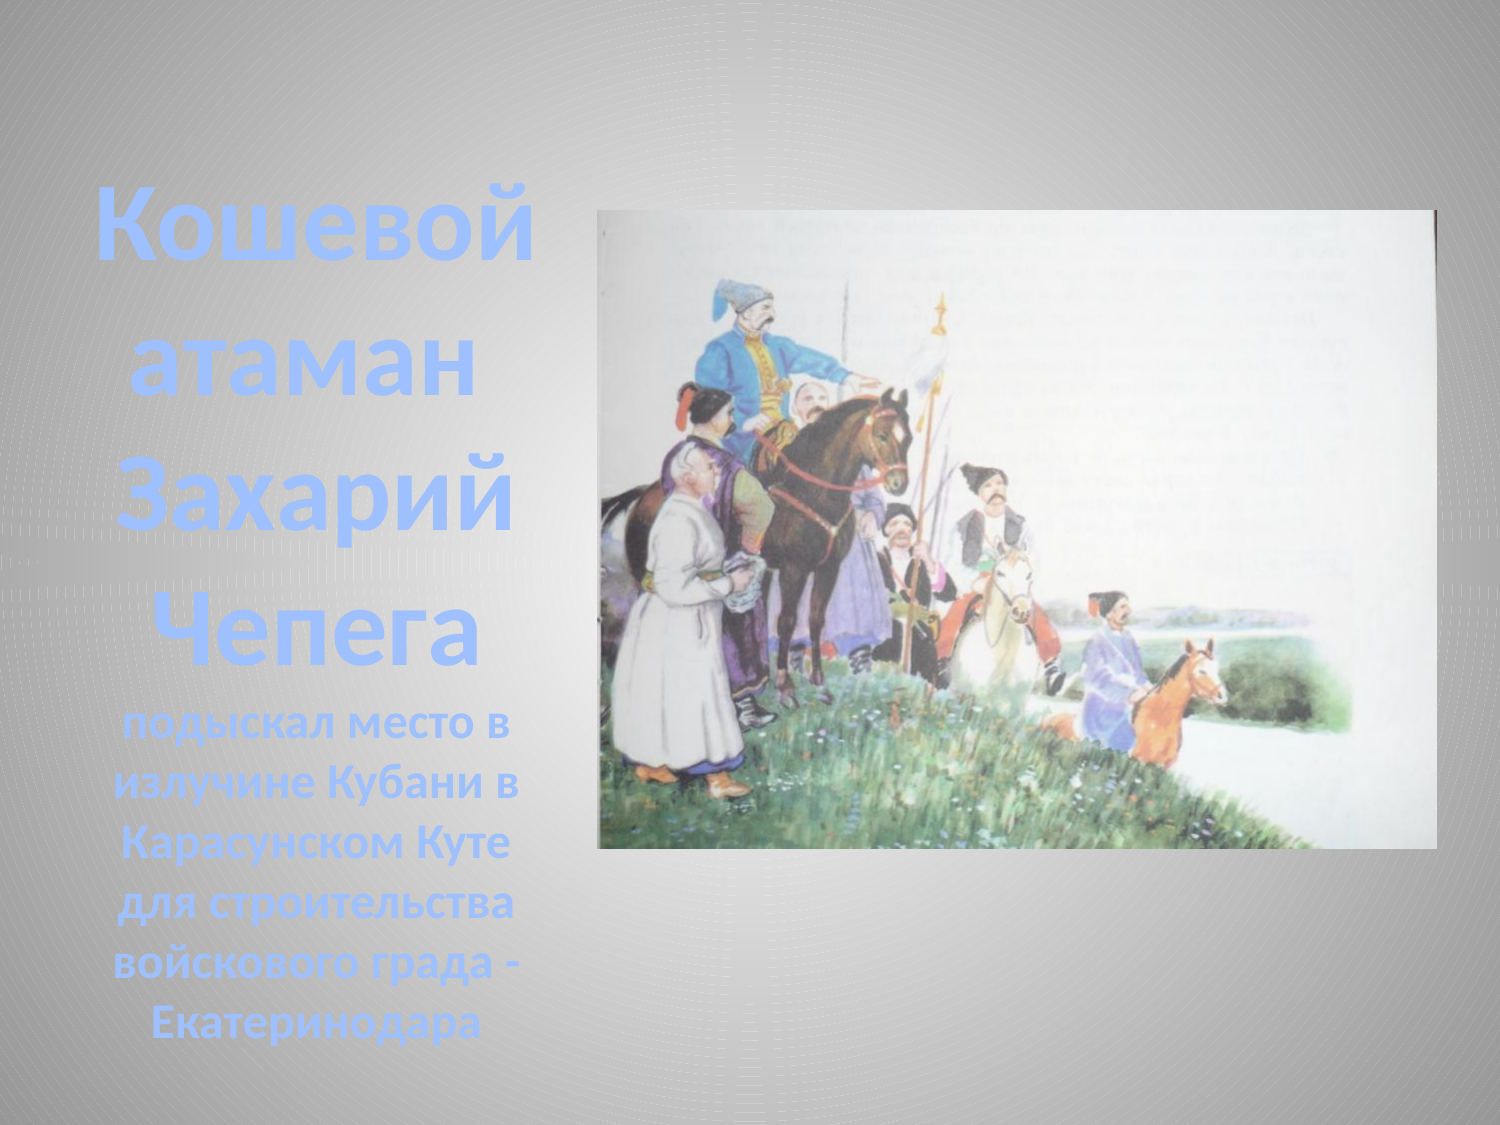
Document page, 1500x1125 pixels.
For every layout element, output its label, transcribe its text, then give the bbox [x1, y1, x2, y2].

text_box Кошевой атаман Захарий Чепега подыскал место в излучине Кубани в Карасунском Куте для строительства войскового града - Екатеринодара [70, 140, 563, 1056]
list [597, 210, 1437, 849]
